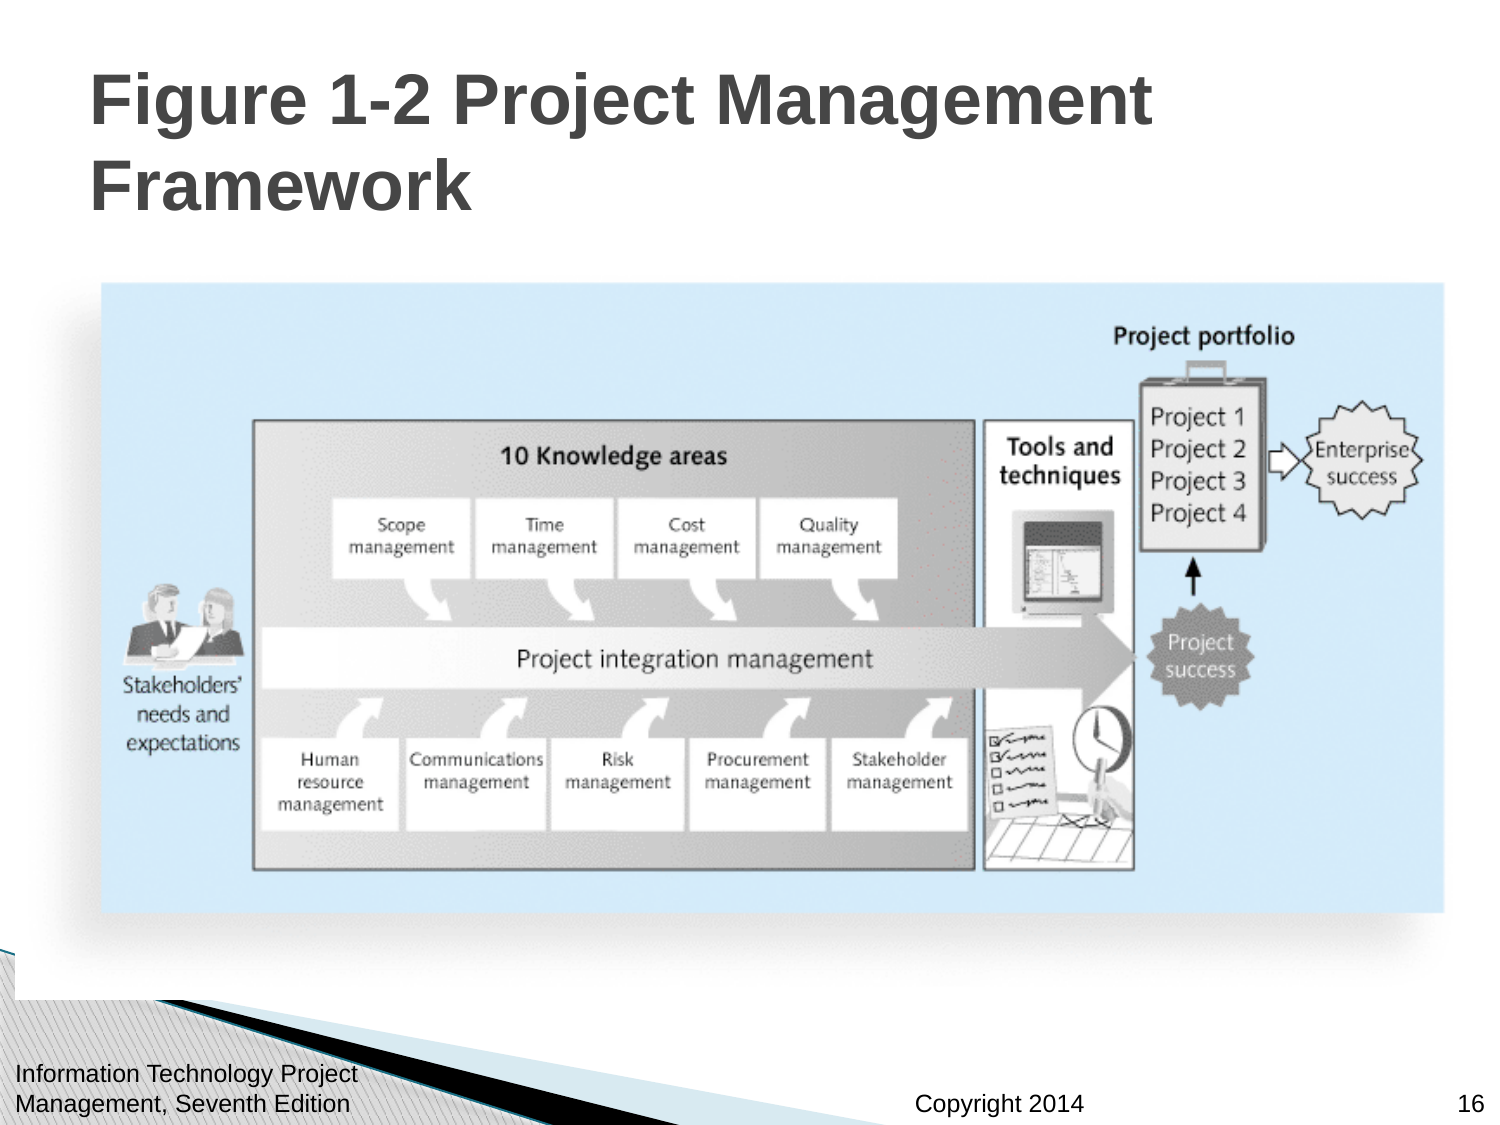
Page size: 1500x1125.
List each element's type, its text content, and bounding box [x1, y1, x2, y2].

picture [14, 262, 1466, 1000]
footer Information Technology Project Management, Seventh Edition [0, 1065, 425, 1125]
slide_number 16 [1408, 1065, 1500, 1125]
title Figure 1-2 Project Management Framework [75, 45, 1425, 233]
